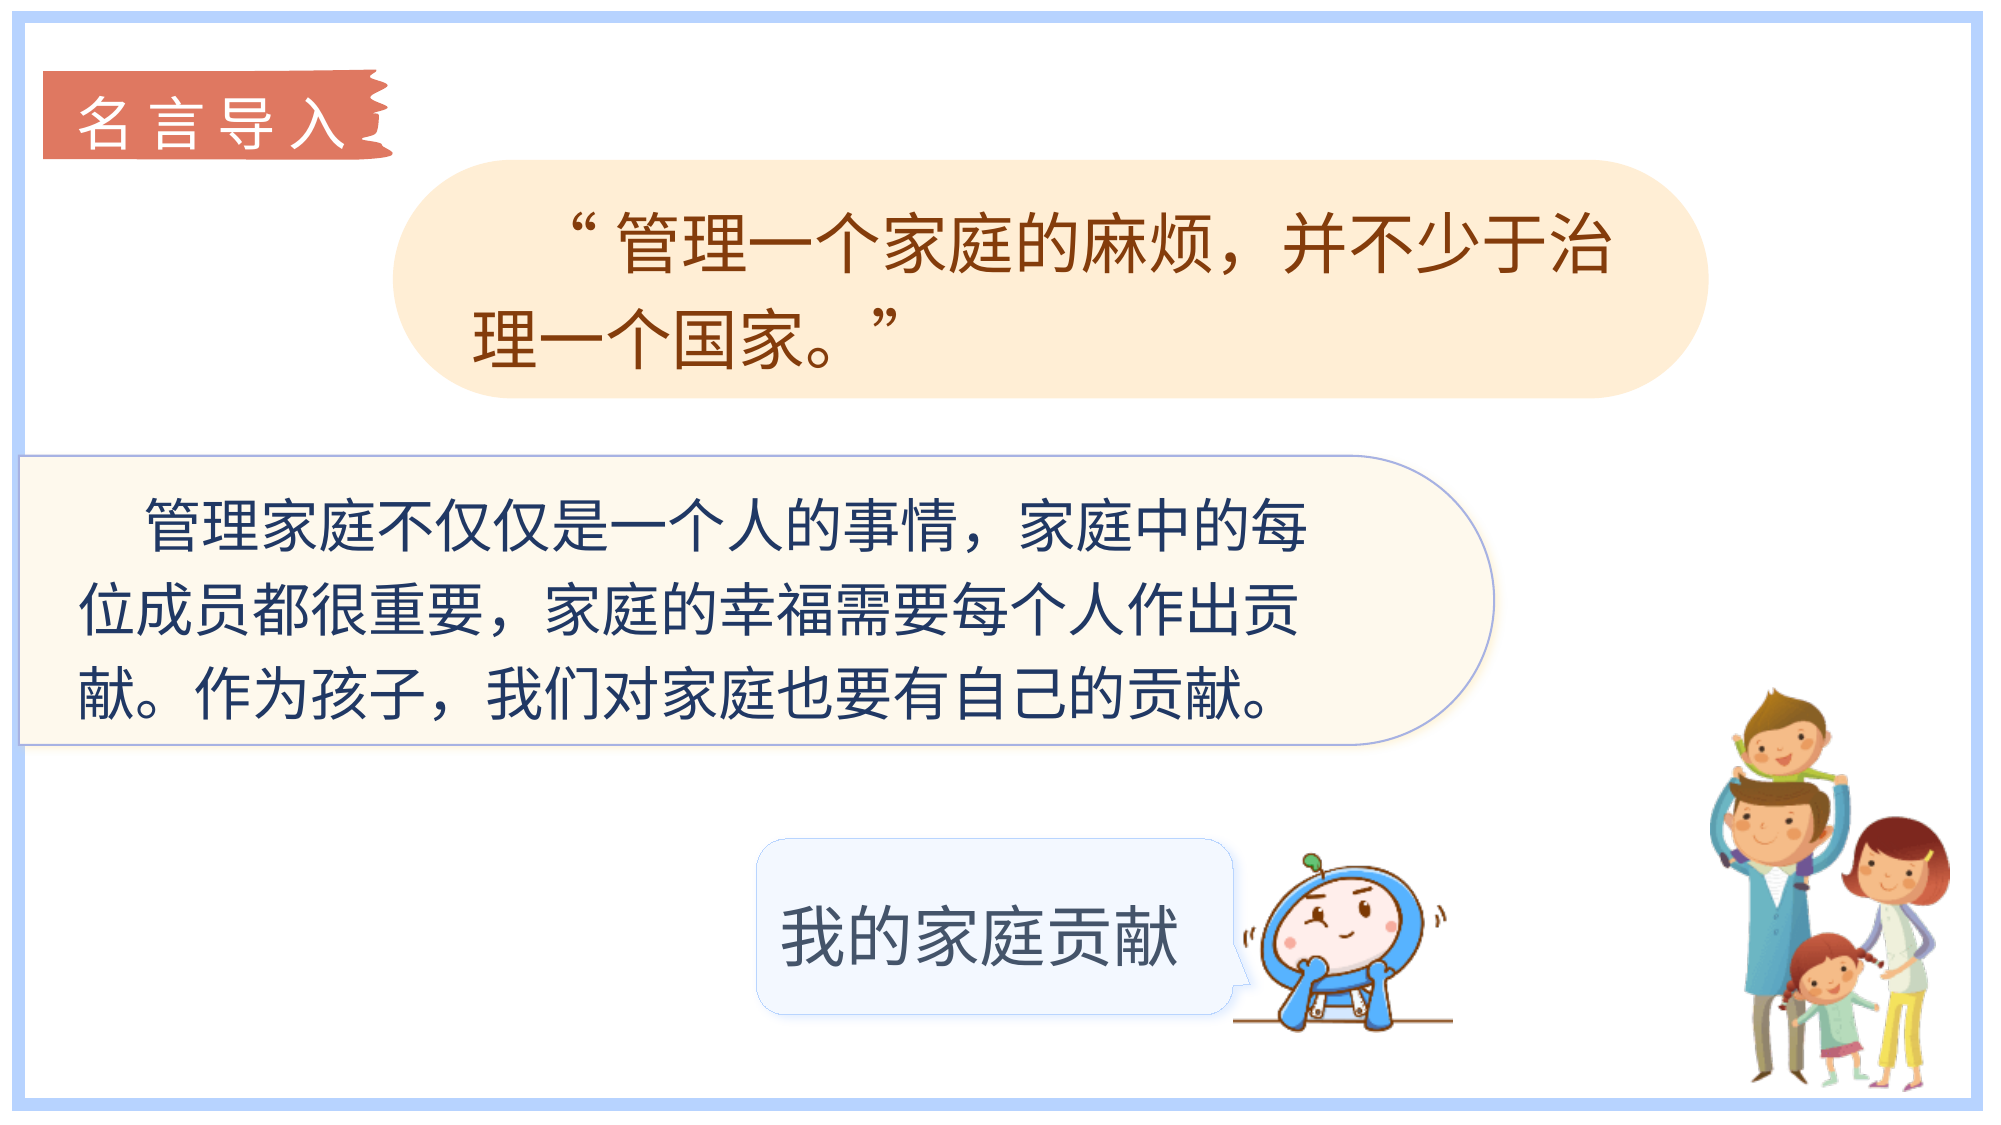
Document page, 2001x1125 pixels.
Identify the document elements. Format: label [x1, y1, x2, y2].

text_box [43, 65, 393, 160]
text_box [18, 455, 1495, 745]
picture [1710, 687, 1950, 1092]
text_box [756, 838, 1453, 1033]
text_box [392, 159, 1709, 399]
